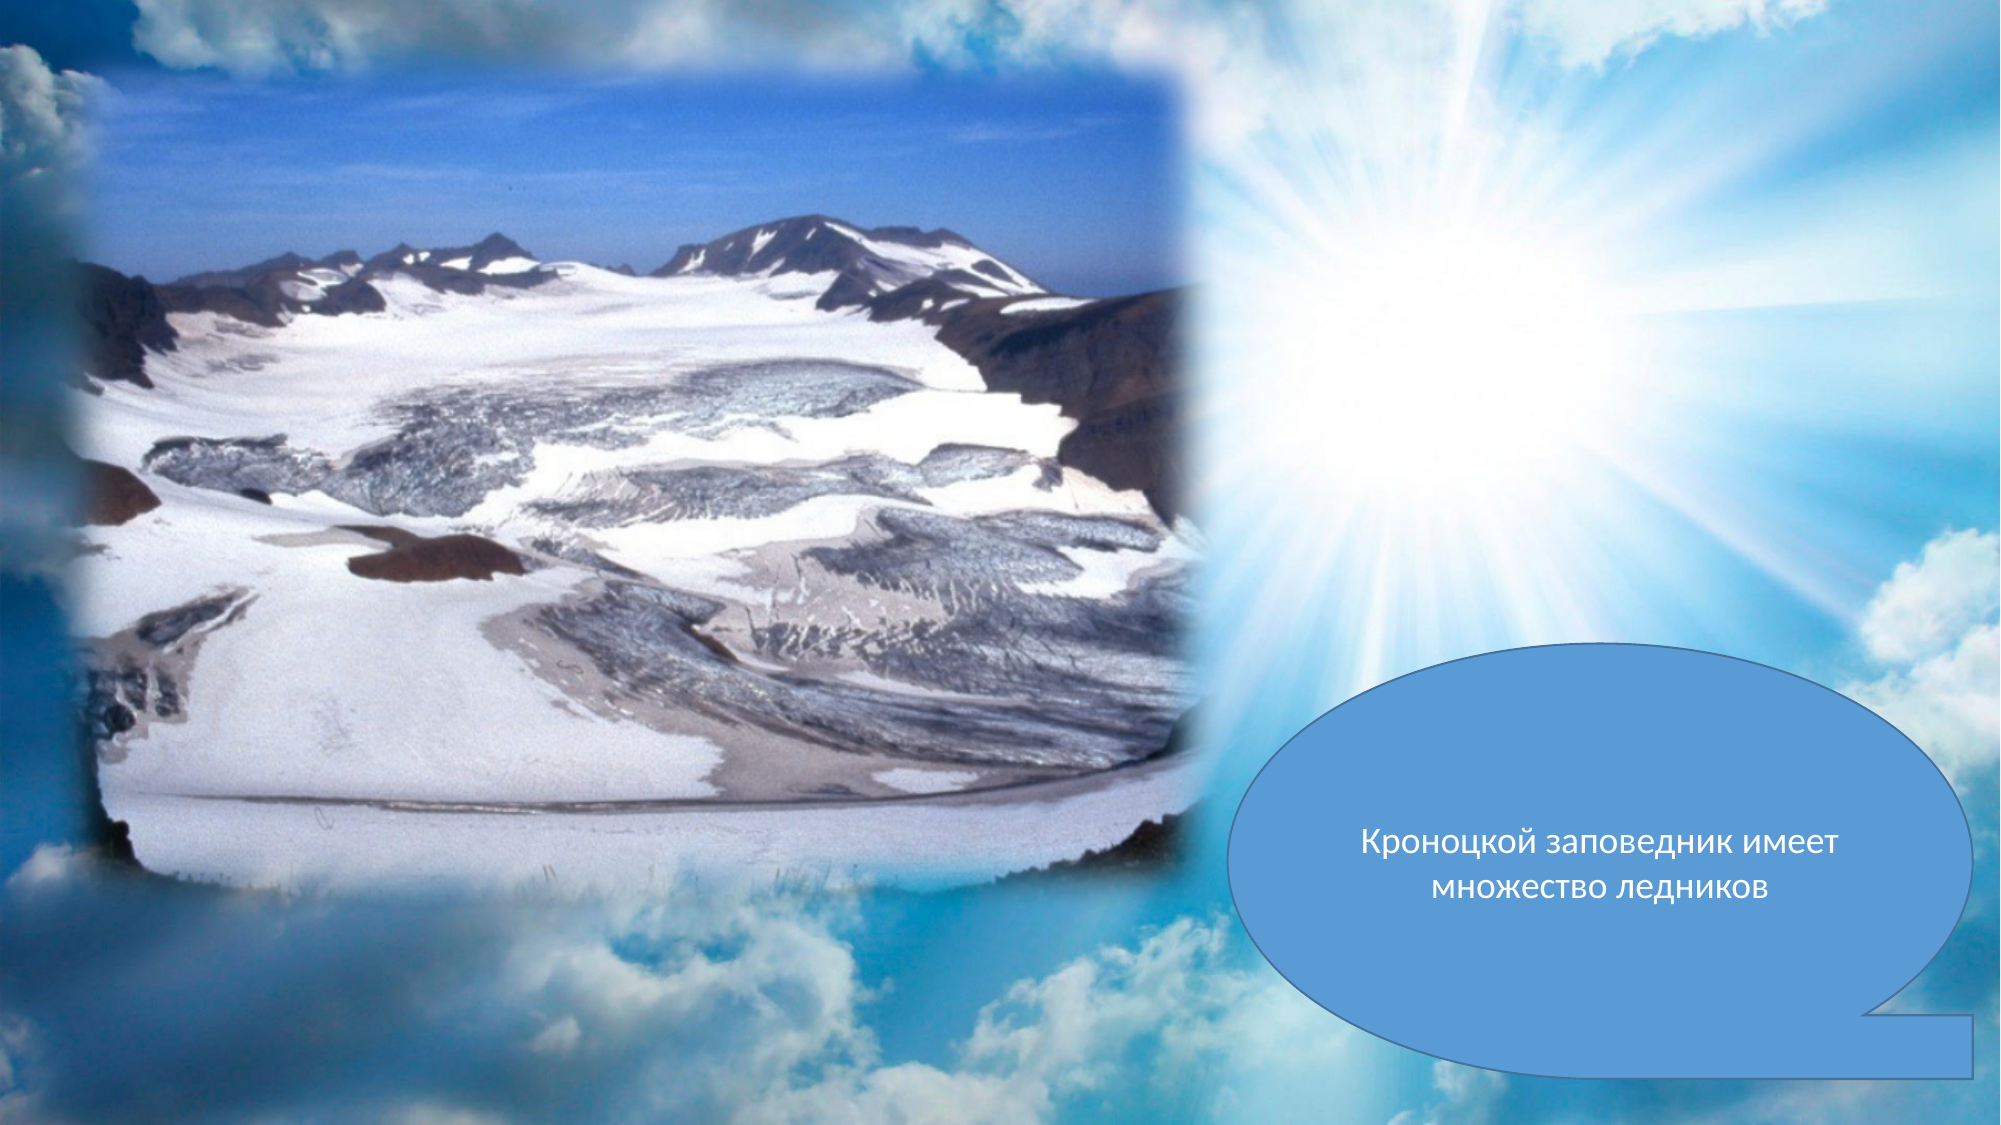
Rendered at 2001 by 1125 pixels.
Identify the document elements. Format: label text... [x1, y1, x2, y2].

text_box Кроноцкой заповедник имеет множество ледников [1226, 642, 1974, 1081]
picture [0, 0, 2001, 1125]
